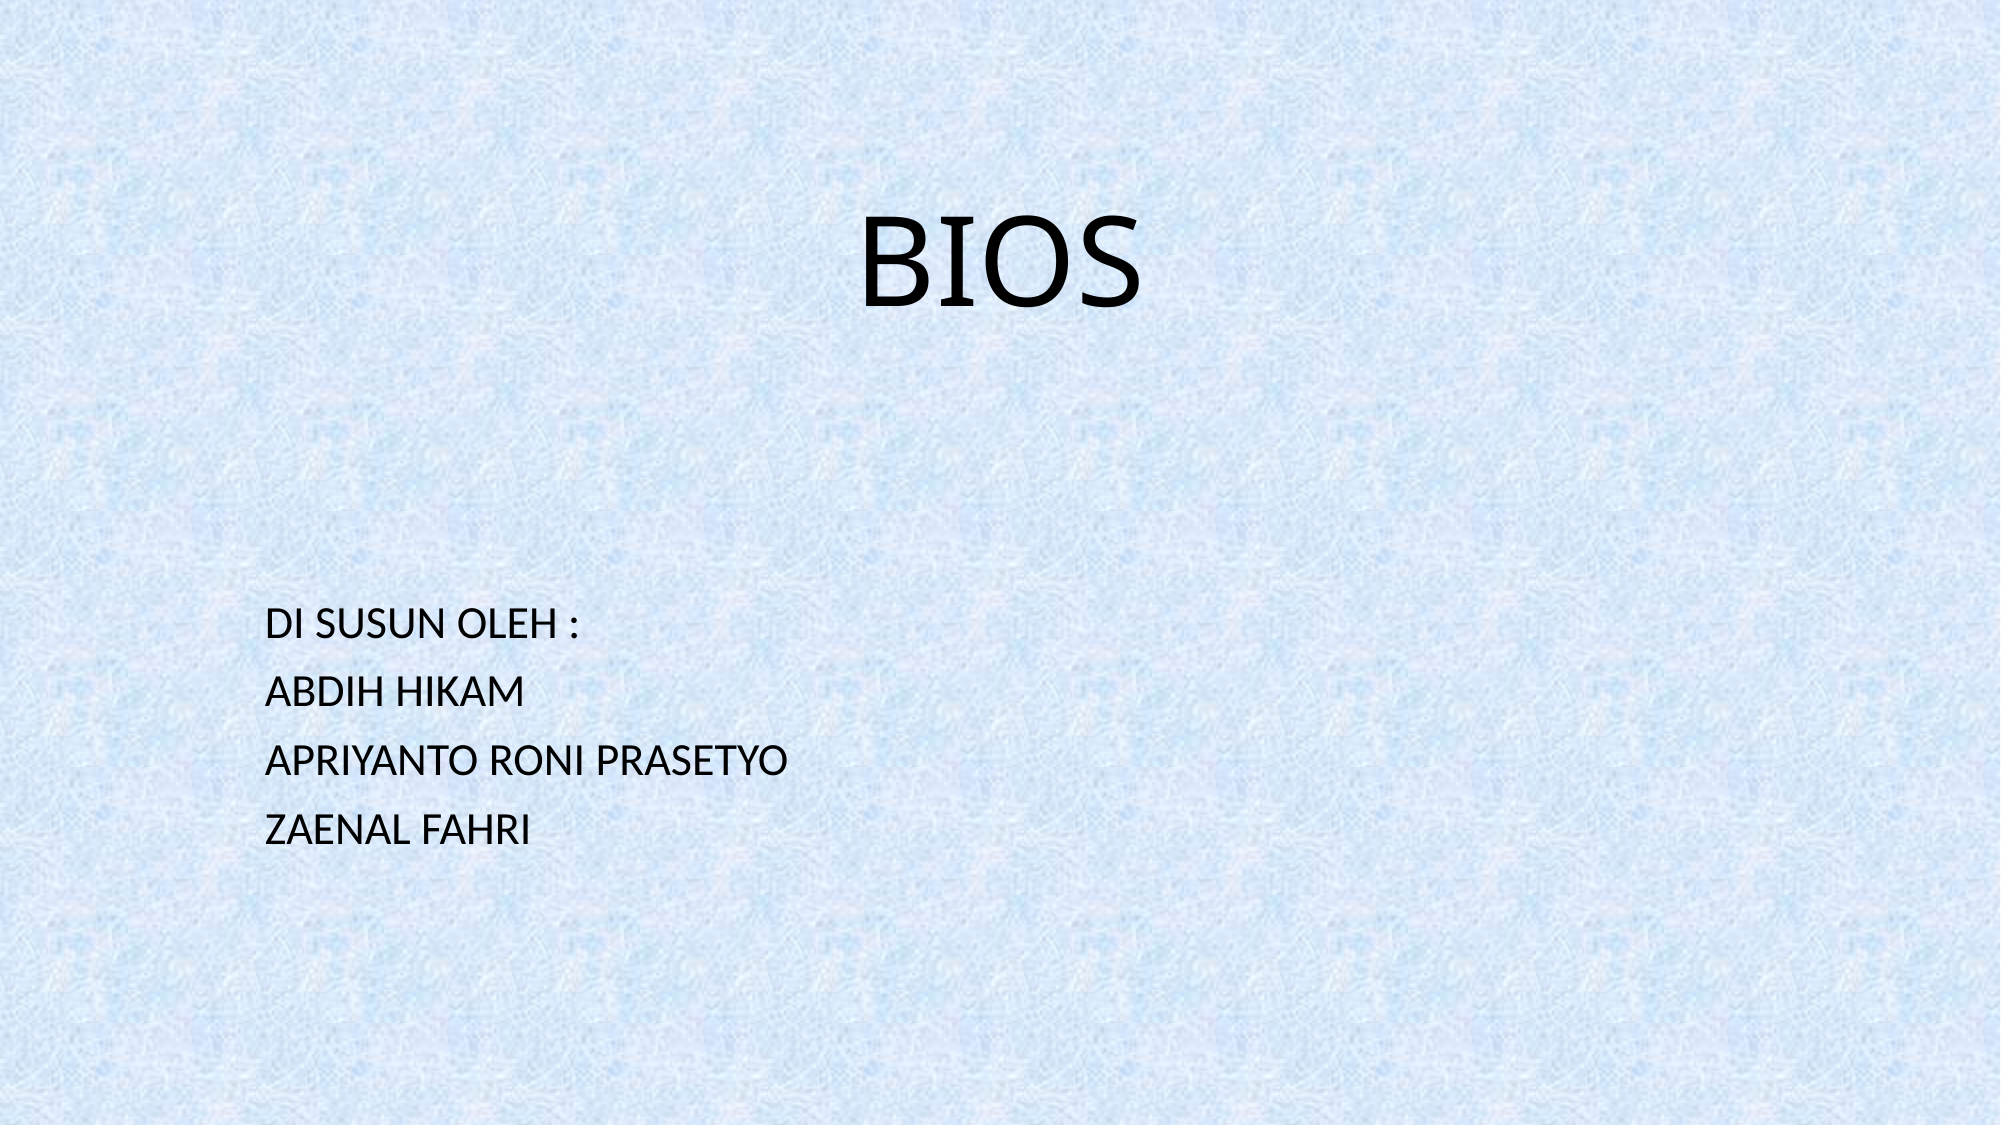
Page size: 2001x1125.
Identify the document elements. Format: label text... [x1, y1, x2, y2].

subtitle DI SUSUN OLEH : ABDIH HIKAM APRIYANTO RONI PRASETYO ZAENAL FAHRI [249, 590, 1750, 863]
title BIOS [249, 184, 1750, 341]
picture [0, 0, 2001, 1125]
